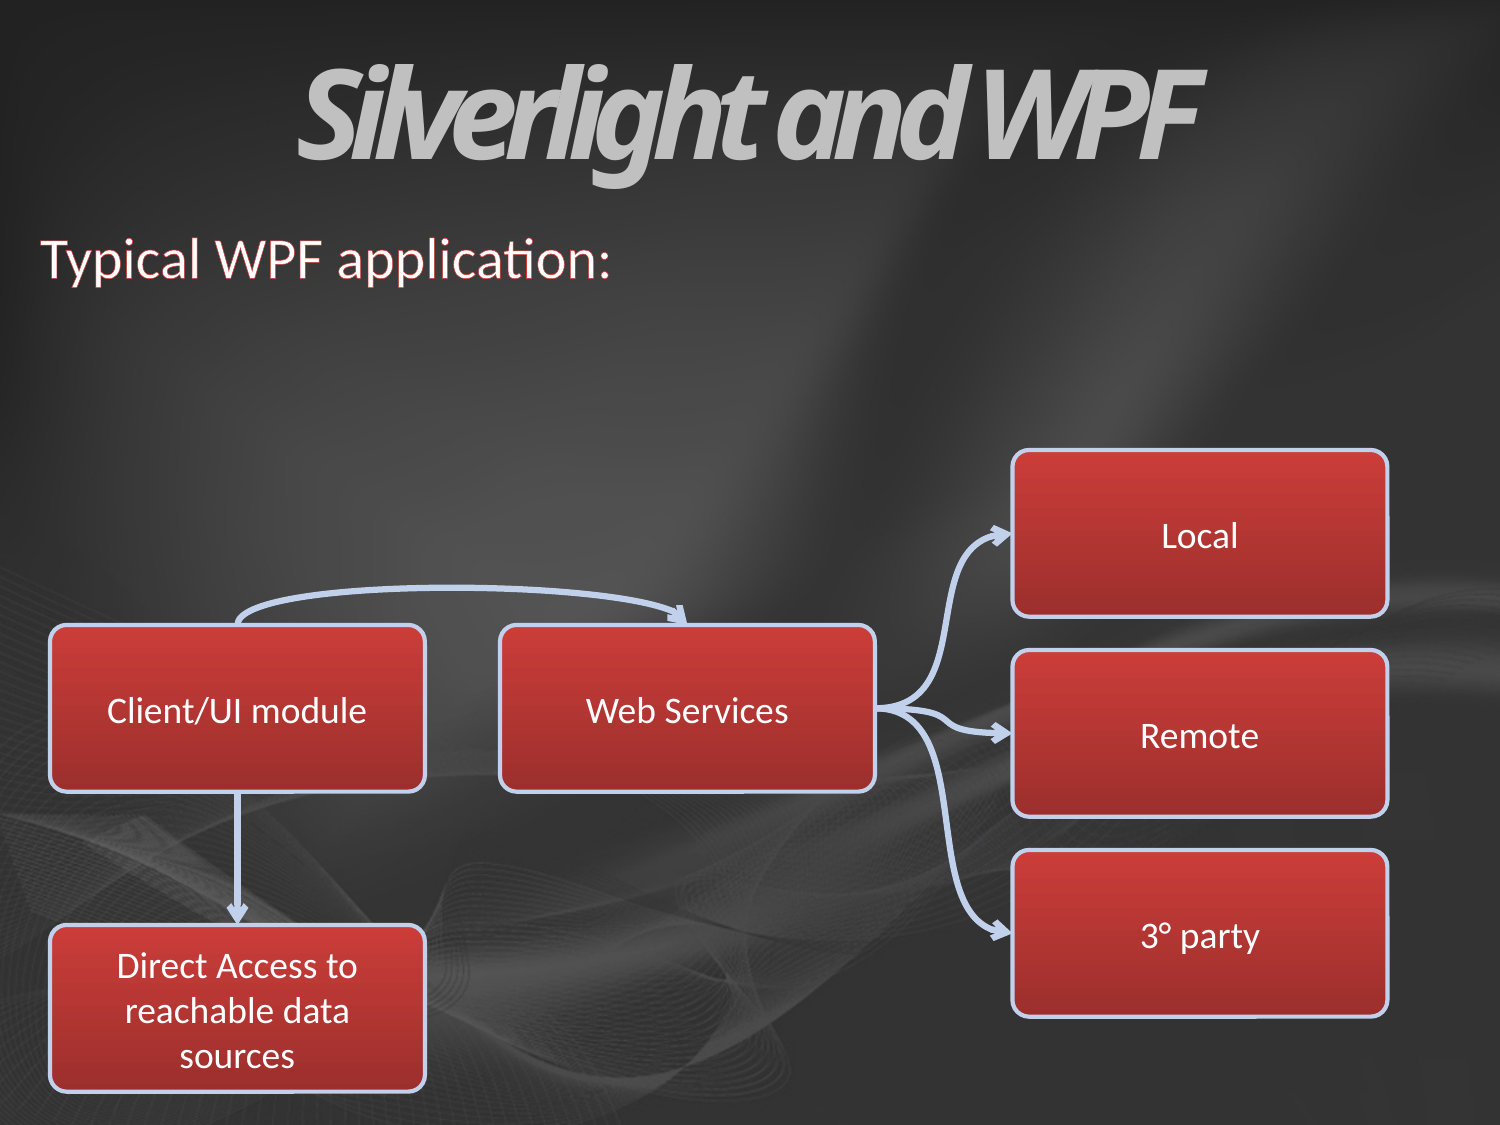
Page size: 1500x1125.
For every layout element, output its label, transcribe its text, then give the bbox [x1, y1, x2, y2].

text_box Remote [1016, 647, 1390, 819]
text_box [874, 533, 1013, 707]
text_box Direct Access to reachable data sources [47, 922, 428, 1094]
text_box Web Services [497, 622, 869, 794]
text_box Local [1010, 447, 1390, 619]
text_box Client/UI module [47, 622, 428, 794]
title Silverlight and WPF [24, 37, 1476, 201]
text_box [874, 708, 1013, 934]
picture [0, 0, 1500, 1125]
text_box 3° party [1010, 847, 1390, 1019]
list Typical WPF application: [24, 212, 1476, 1088]
